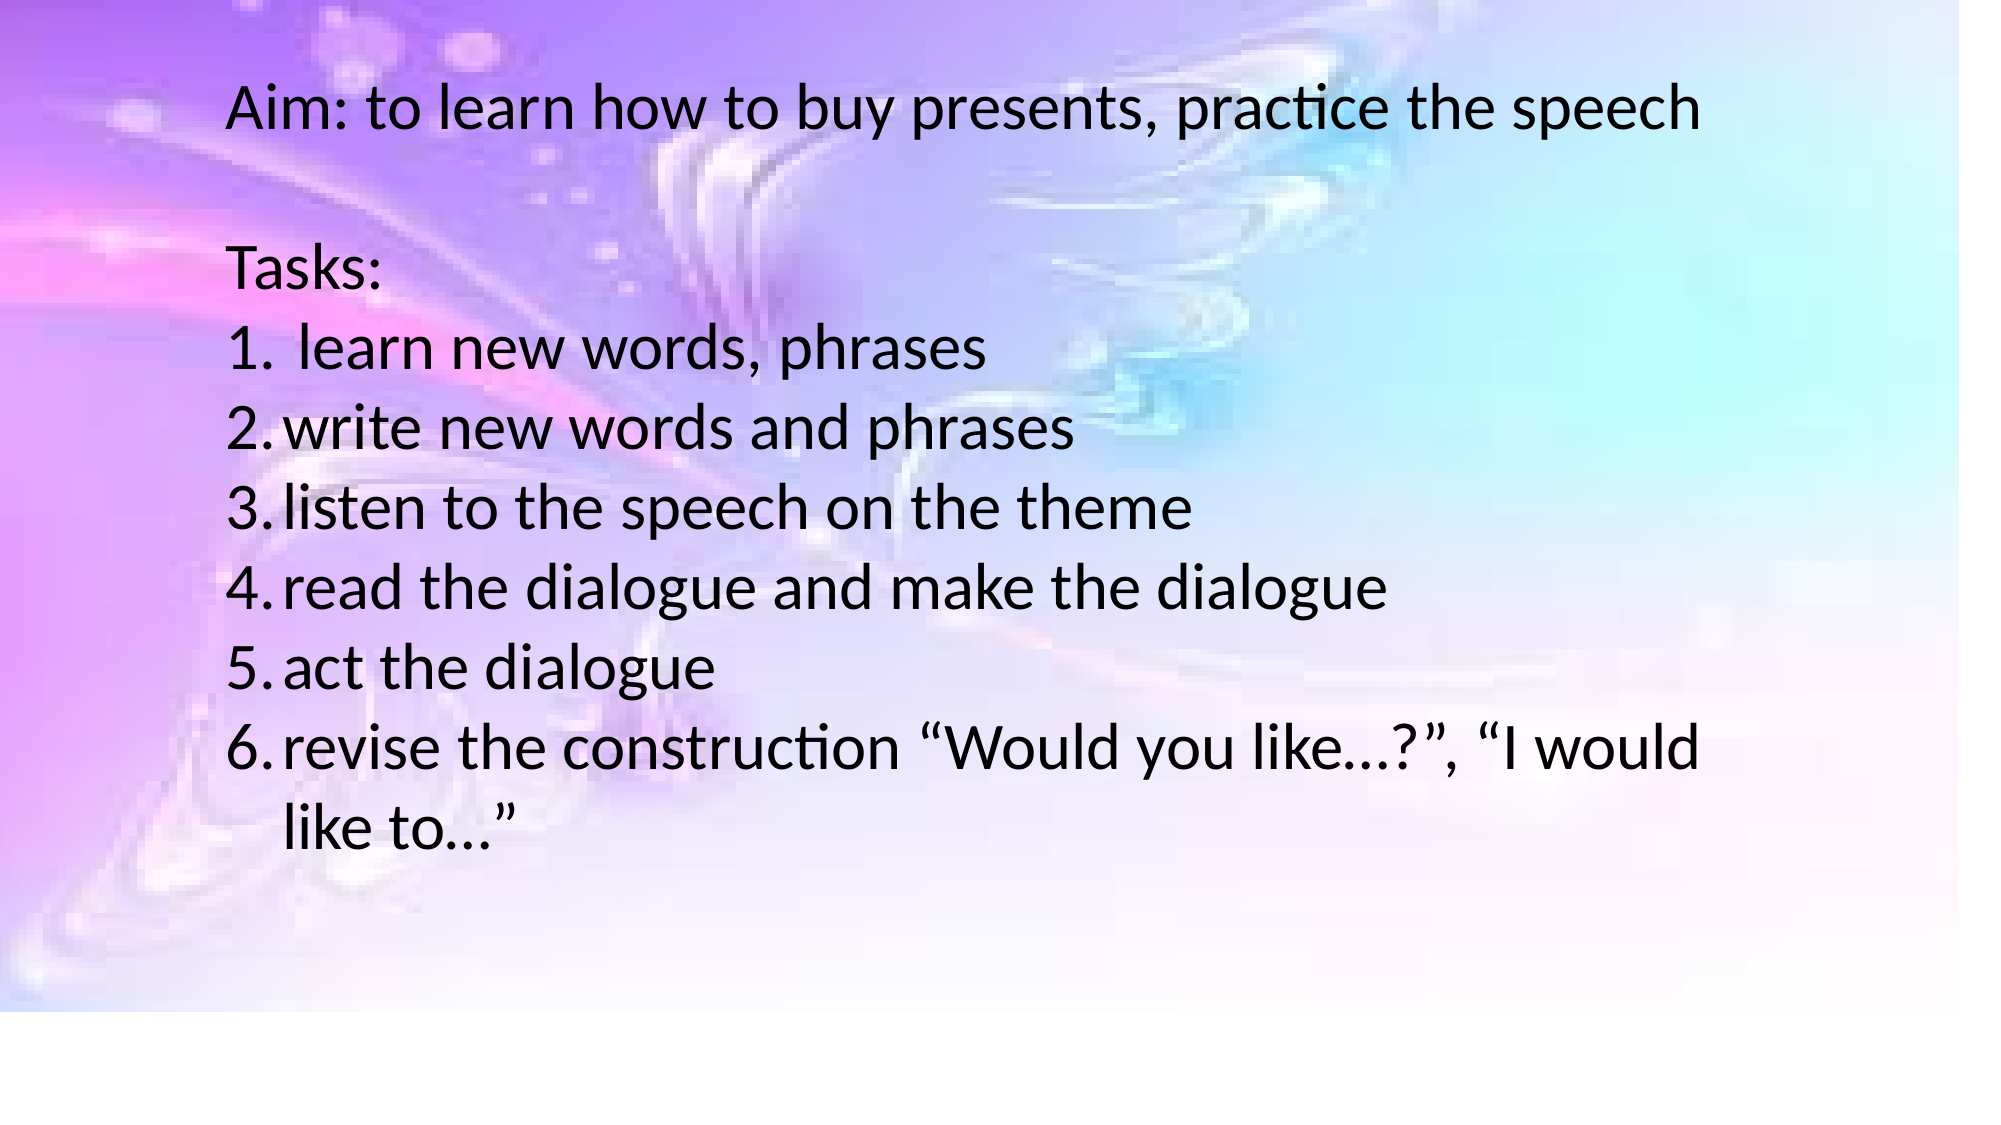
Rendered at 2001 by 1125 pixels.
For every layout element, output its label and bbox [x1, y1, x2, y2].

list [0, 0, 1959, 1012]
